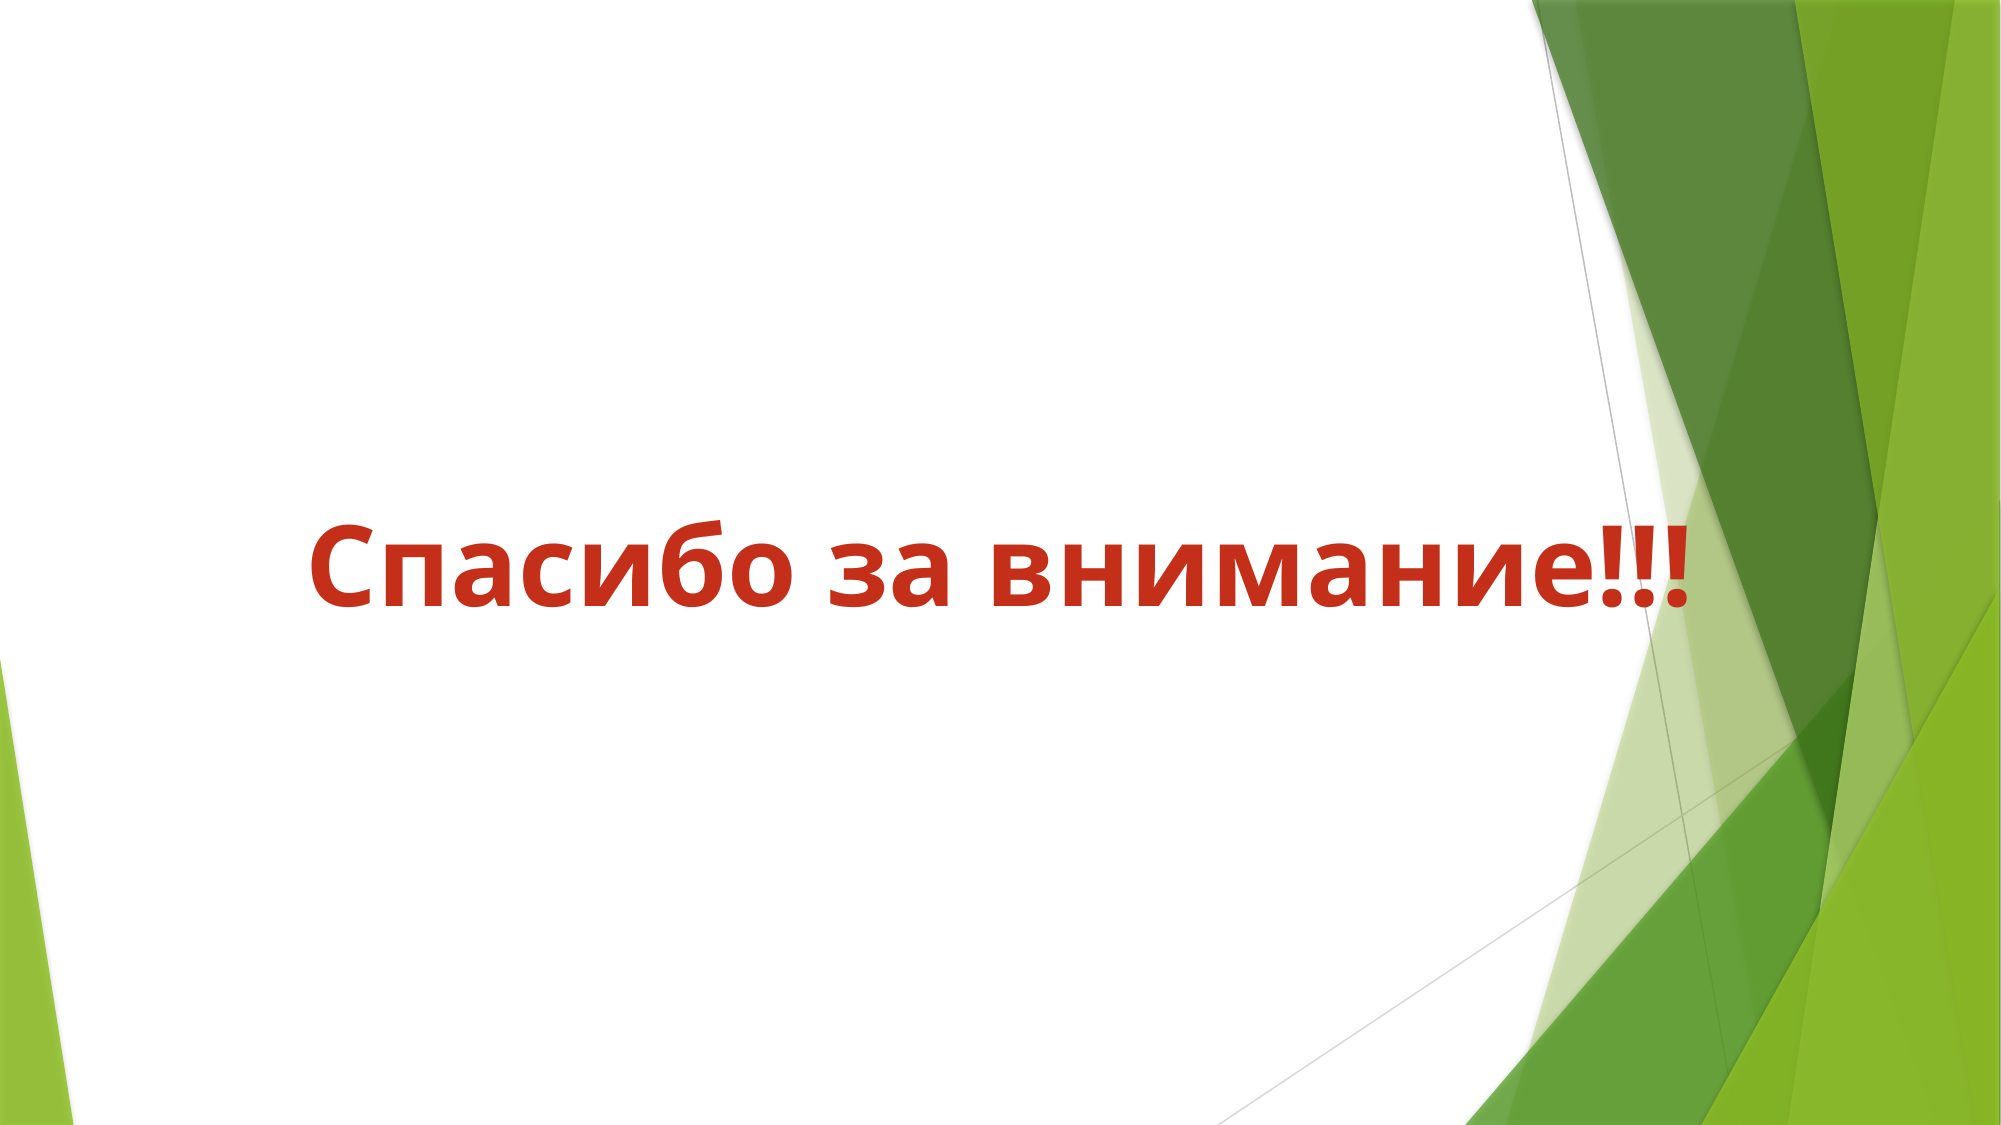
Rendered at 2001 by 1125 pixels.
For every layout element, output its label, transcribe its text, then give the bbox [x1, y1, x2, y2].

text_box Спасибо за внимание!!! [290, 486, 1710, 637]
